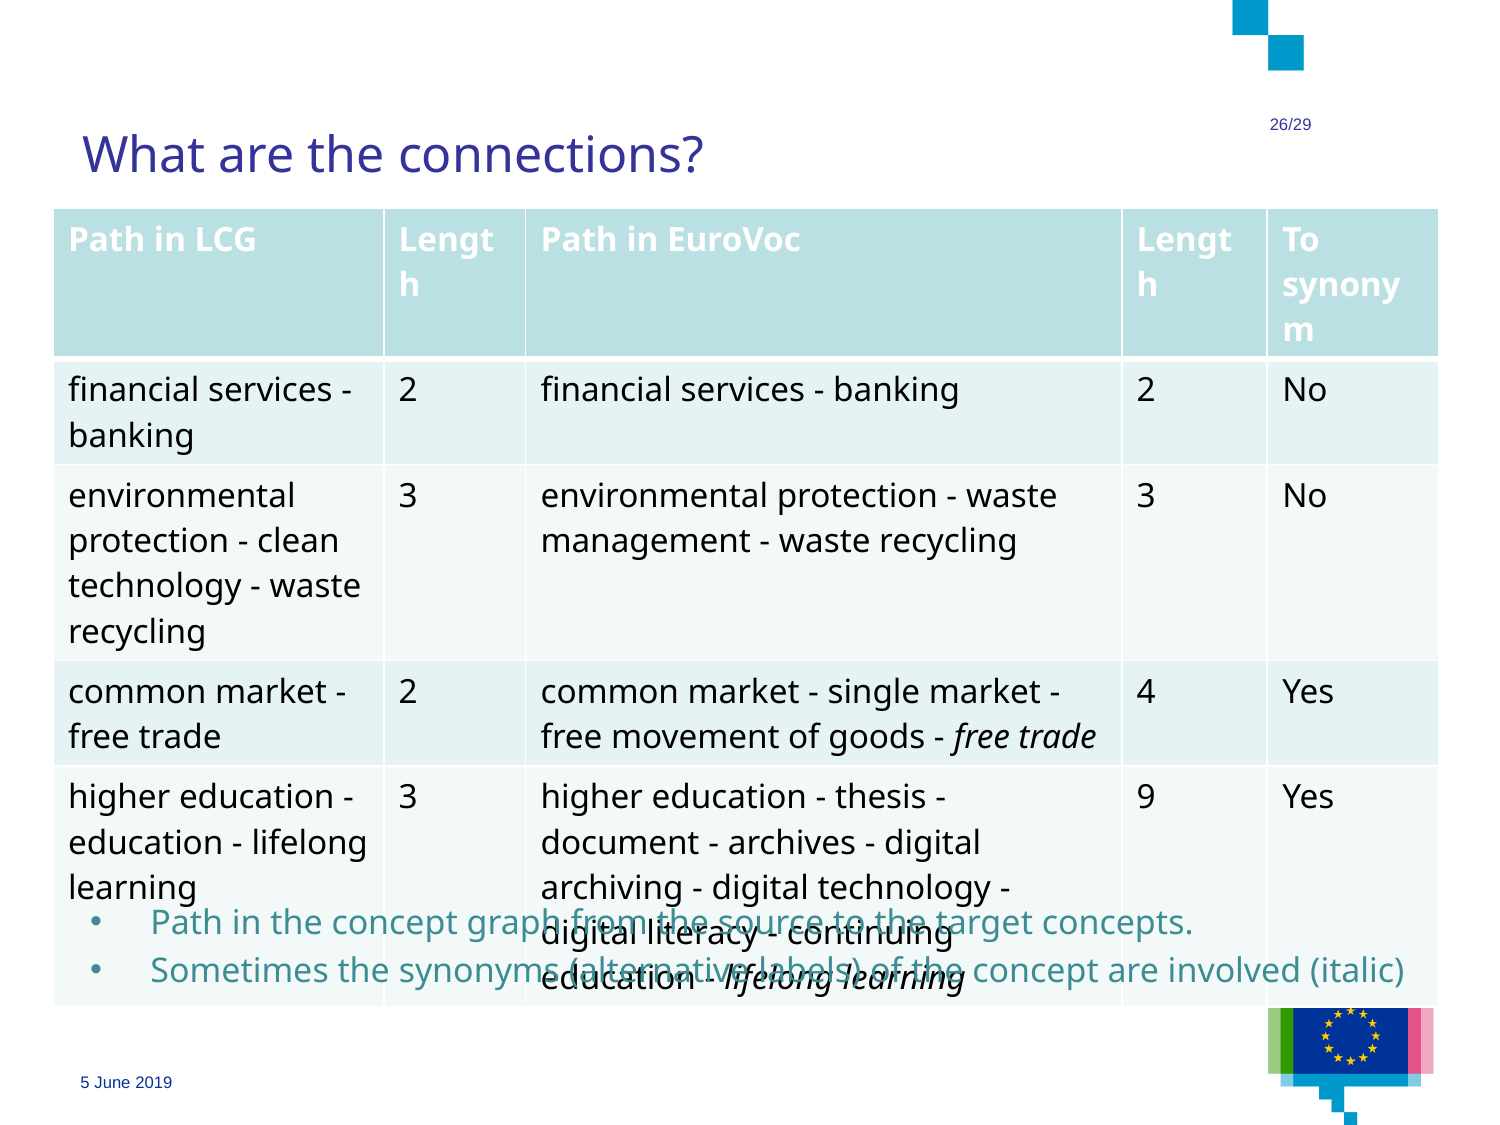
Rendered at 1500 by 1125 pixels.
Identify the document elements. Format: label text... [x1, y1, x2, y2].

table_cell 3 [1123, 465, 1266, 660]
table_cell Yes [1268, 767, 1438, 1006]
table_cell common market - free trade [54, 661, 383, 765]
table_header To synonym [1268, 209, 1438, 356]
table_cell 2 [1123, 362, 1266, 464]
table_cell 9 [1123, 767, 1266, 893]
table_header Path in LCG [54, 209, 383, 356]
table_cell 4 [1123, 661, 1266, 765]
picture [0, 0, 1500, 1125]
table_header Length [1123, 209, 1266, 356]
table_cell higher education - thesis - document - archives - digital archiving - digital technology - digital literacy - continuing education - lifelong learning [526, 1000, 1121, 1006]
table_cell higher education - education - lifelong learning [54, 767, 383, 1006]
title What are the connections? [82, 122, 1235, 207]
table_cell 3 [385, 1000, 525, 1006]
table_cell 2 [385, 362, 525, 464]
table_cell financial services - banking [54, 362, 383, 464]
table_cell 3 [385, 767, 525, 893]
table_cell financial services - banking [526, 362, 1121, 464]
table_cell 3 [385, 465, 525, 660]
table_cell No [1268, 362, 1438, 464]
table_cell No [1268, 465, 1438, 660]
table_cell higher education - thesis - document - archives - digital archiving - digital technology - digital literacy - continuing education - lifelong learning [526, 767, 1121, 893]
table_header Path in EuroVoc [526, 209, 1121, 356]
table_cell 9 [1123, 1000, 1266, 1006]
table_header Length [385, 209, 525, 356]
table_cell 2 [385, 661, 525, 765]
table_cell environmental protection - clean technology - waste recycling [54, 465, 383, 660]
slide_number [80, 1013, 431, 1093]
table_cell environmental protection - waste management - waste recycling [526, 465, 1121, 660]
text_box Path in the concept graph from the source to the target concepts. Sometimes the synonyms (alternative labels) of the concept are involved (italic) [74, 893, 1425, 1000]
table_cell common market - single market - free movement of goods - free trade [526, 661, 1121, 765]
table_cell Yes [1268, 661, 1438, 765]
footer 26/29 [1269, 101, 1460, 204]
